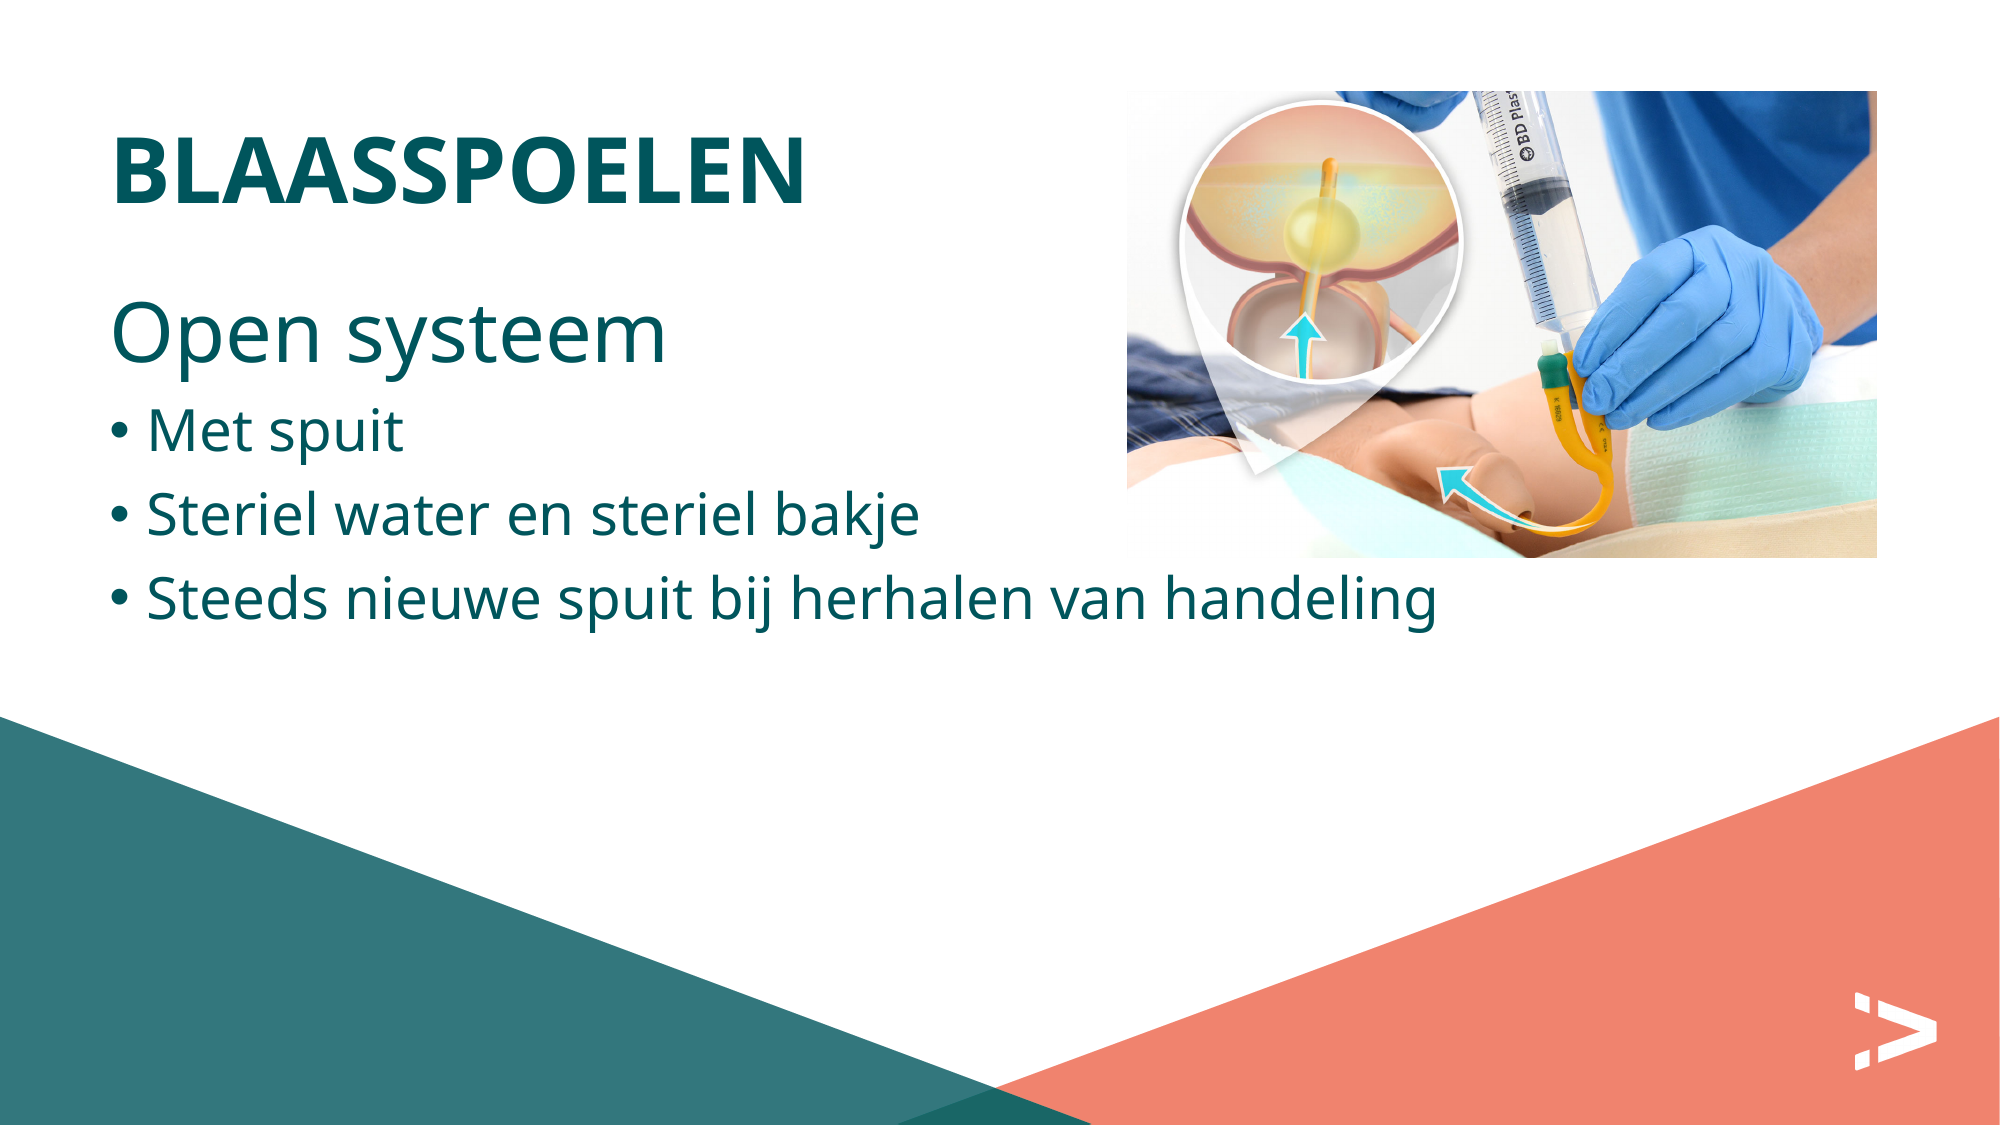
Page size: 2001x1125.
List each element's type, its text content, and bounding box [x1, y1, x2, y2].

list Open systeem Met spuit Steriel water en steriel bakje Steeds nieuwe spuit bij herhalen van handeling [94, 282, 1820, 791]
title Blaasspoelen [94, 65, 1820, 282]
picture [0, 0, 2000, 1125]
